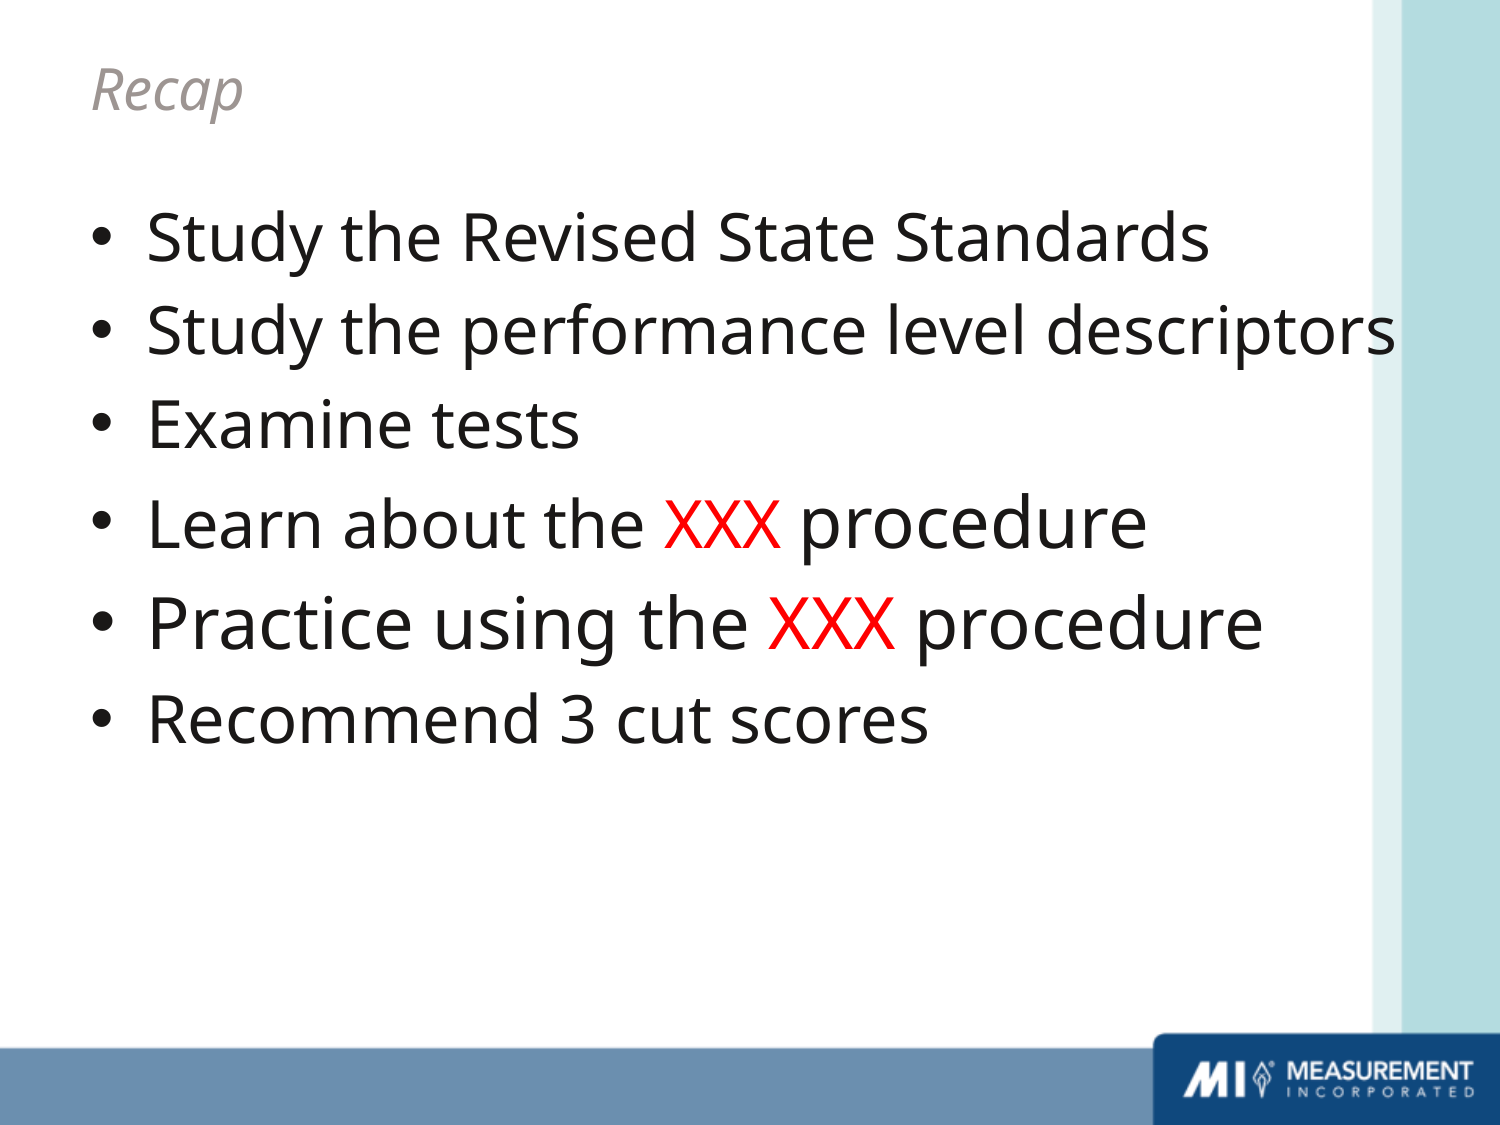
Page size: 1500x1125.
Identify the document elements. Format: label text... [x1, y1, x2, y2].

list Study the Revised State Standards Study the performance level descriptors Examine tests Learn about the XXX procedure Practice using the XXX procedure Recommend 3 cut scores [75, 187, 1438, 1000]
title Recap [75, 0, 1438, 175]
picture [0, 0, 1500, 1125]
